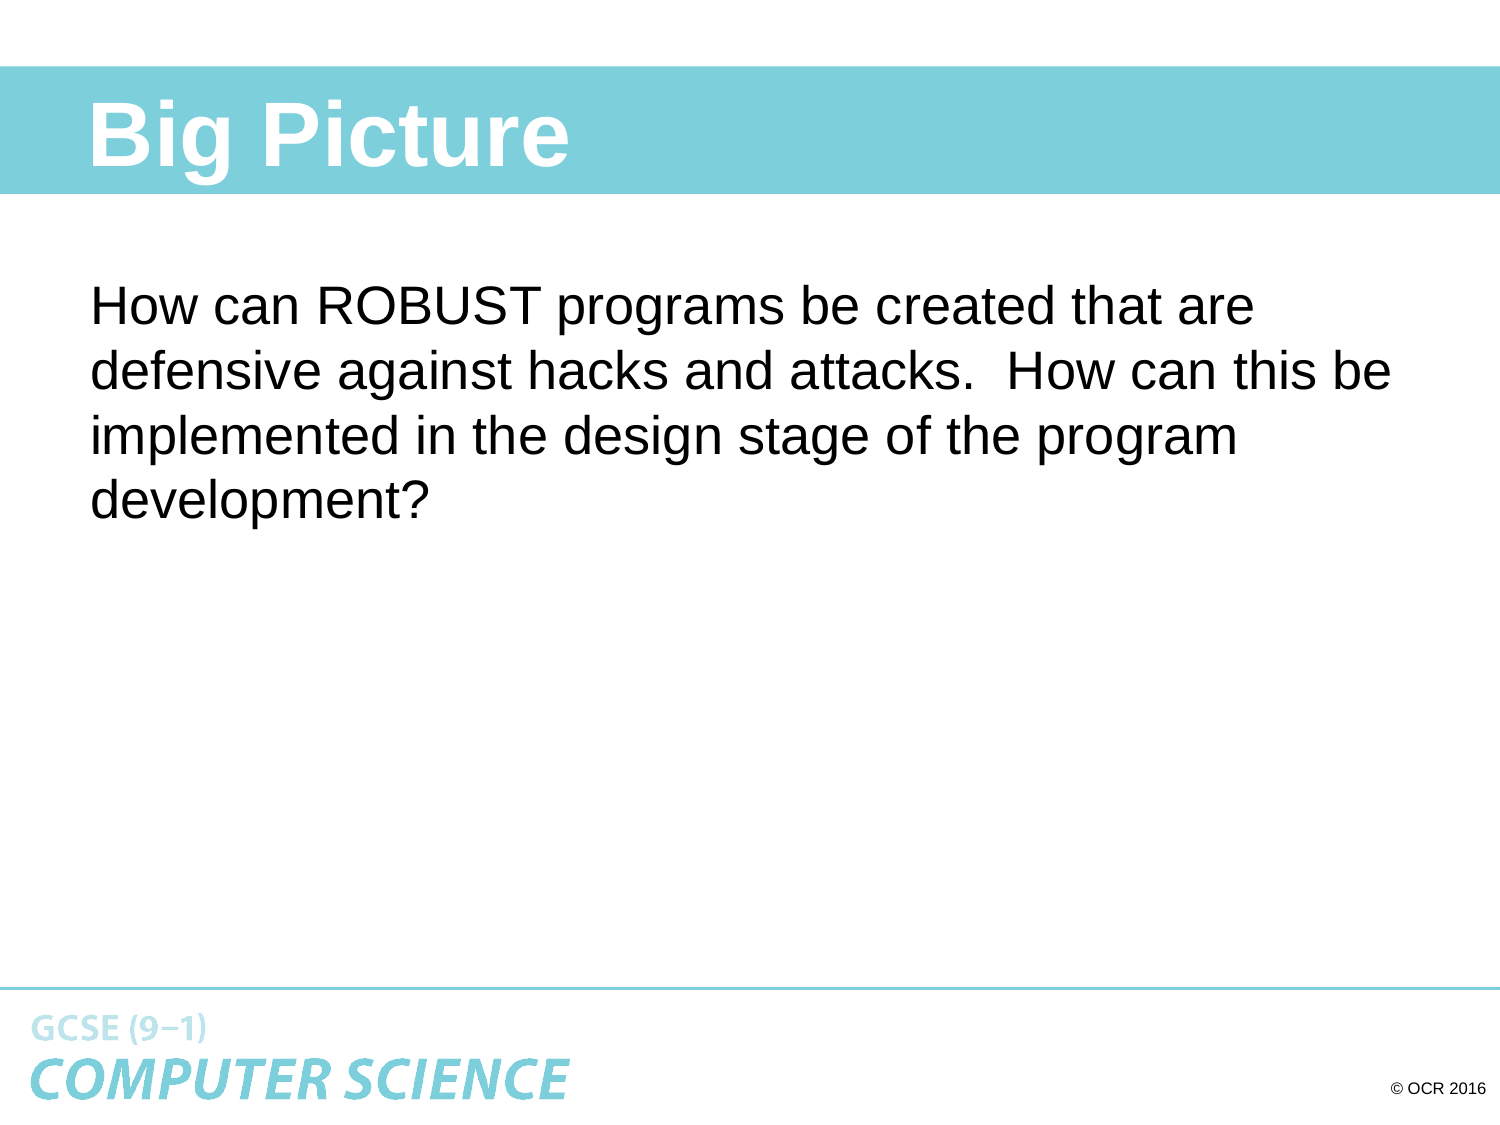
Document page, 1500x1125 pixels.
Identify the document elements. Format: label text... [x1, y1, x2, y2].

list How can ROBUST programs be created that are defensive against hacks and attacks. How can this be implemented in the design stage of the program development? [75, 262, 1425, 965]
picture [0, 987, 1500, 1124]
title Big Picture [0, 66, 1500, 194]
